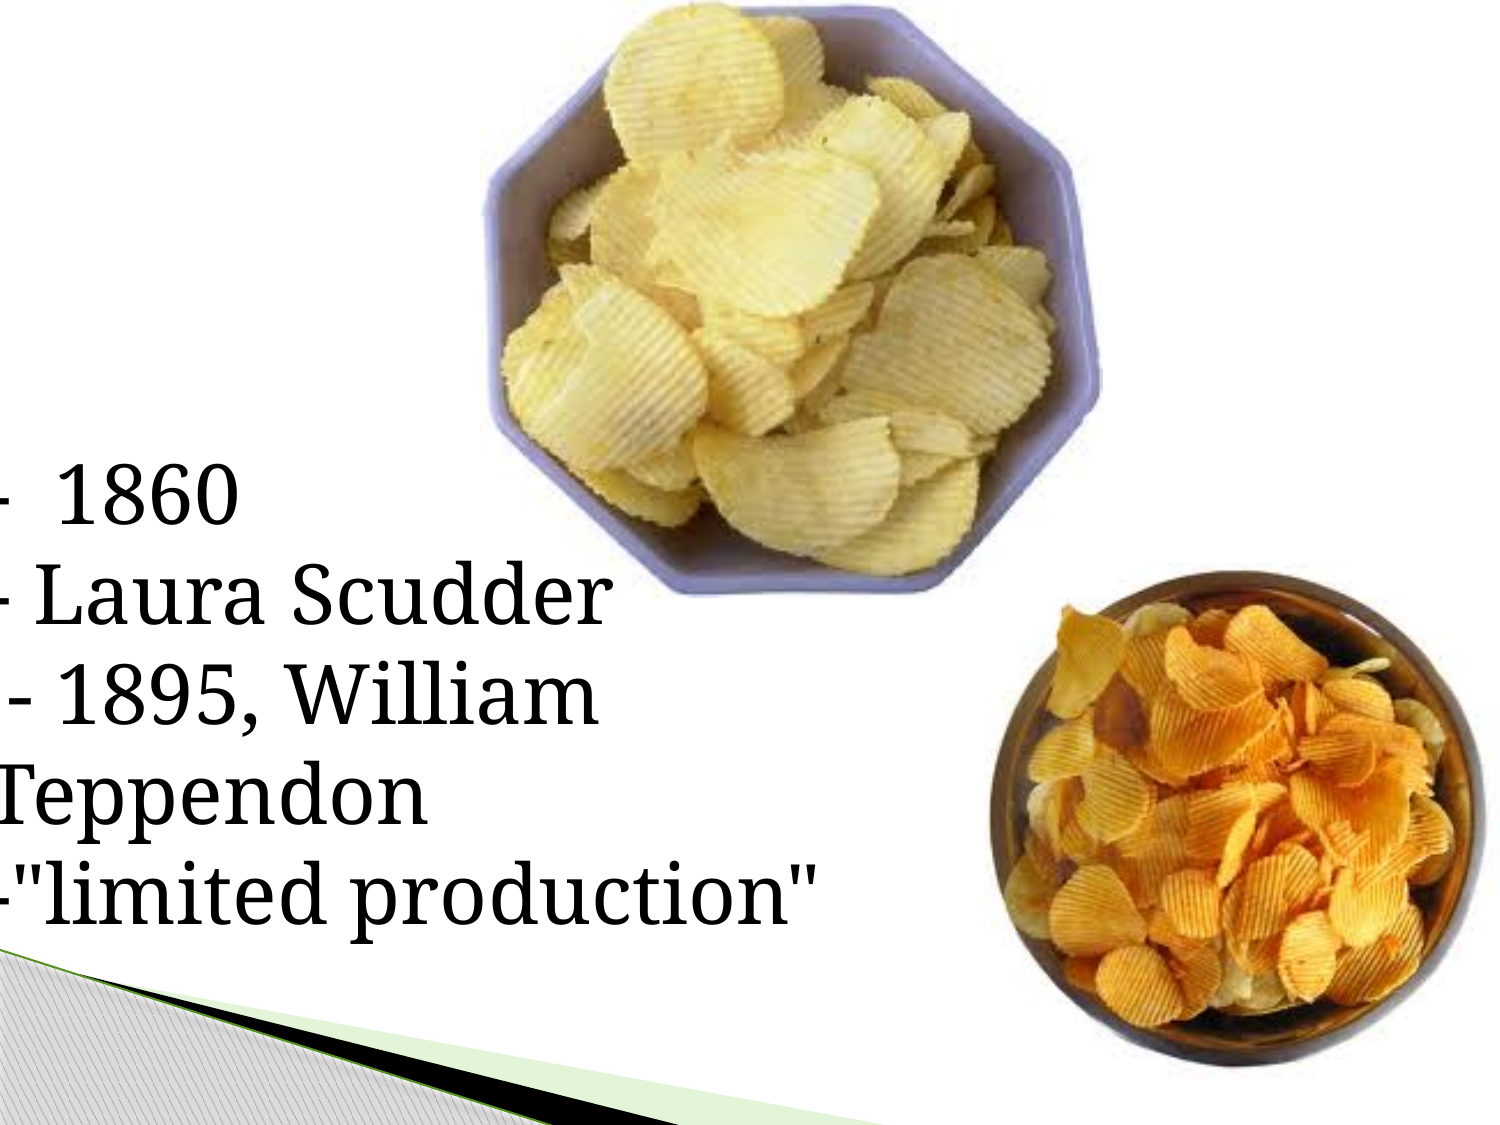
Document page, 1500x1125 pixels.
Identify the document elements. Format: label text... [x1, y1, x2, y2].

text_box - 1860 - Laura Scudder - 1895, William Teppendon -"limited production" [0, 433, 858, 994]
picture [480, 0, 1500, 1081]
